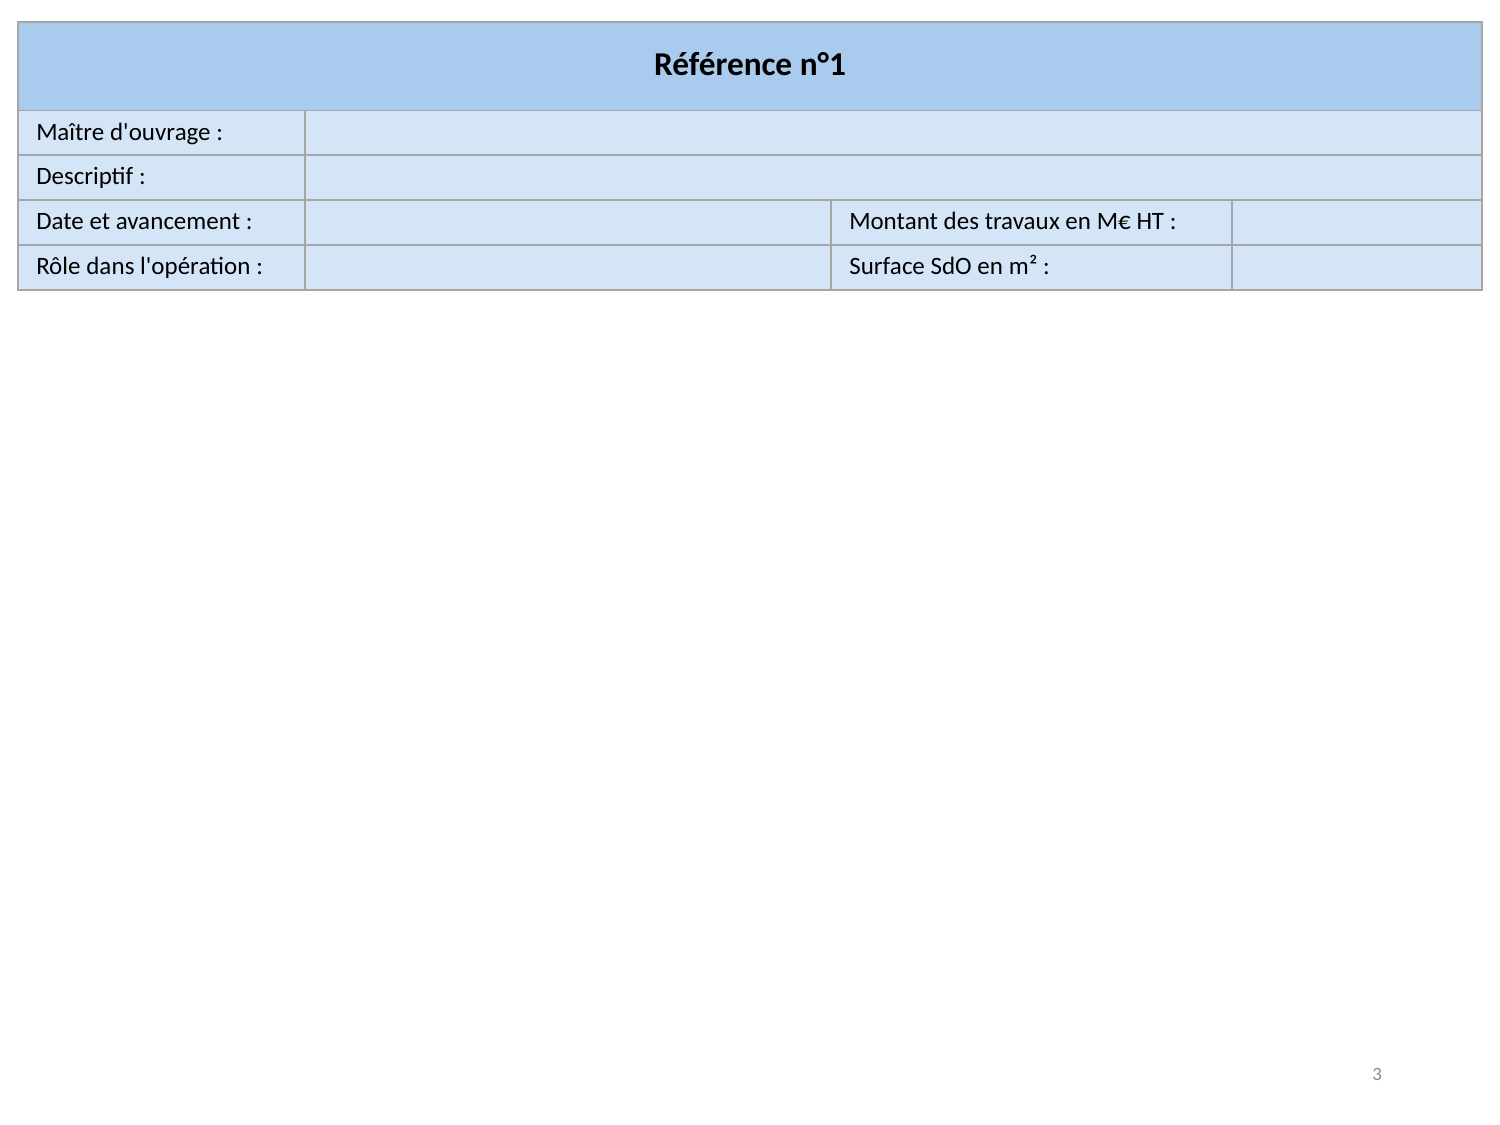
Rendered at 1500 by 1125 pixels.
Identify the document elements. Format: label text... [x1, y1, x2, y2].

table_cell Montant des travaux en M€ HT : [832, 201, 1231, 244]
table_cell [306, 201, 830, 244]
table_cell [306, 111, 1481, 154]
table_cell Rôle dans l'opération : [19, 246, 304, 289]
table_cell Date et avancement : [19, 201, 304, 244]
table_cell [1233, 246, 1481, 289]
slide_number 3 [1059, 1042, 1397, 1103]
table_cell [1233, 201, 1481, 244]
table_cell [306, 246, 830, 289]
table_cell Maître d'ouvrage : [19, 111, 304, 154]
table_cell [306, 156, 1481, 199]
table_cell Surface SdO en m² : [832, 246, 1231, 289]
table_header Référence n°1 [19, 23, 1481, 110]
table_cell Descriptif : [19, 156, 304, 199]
